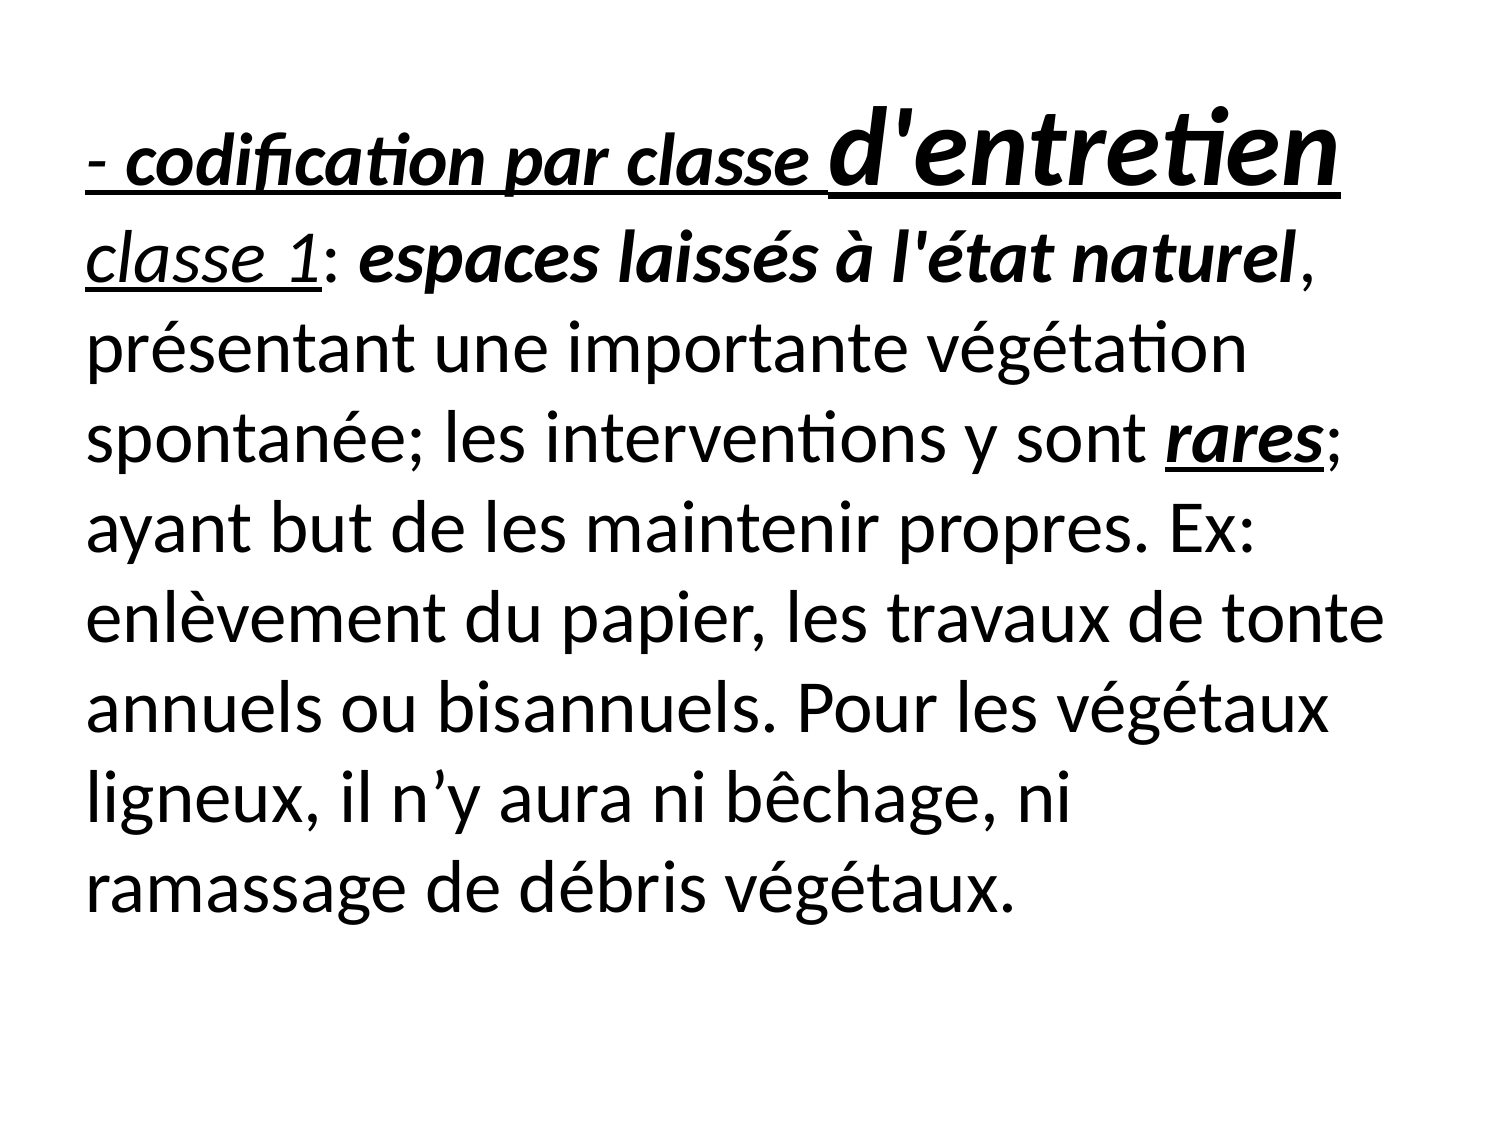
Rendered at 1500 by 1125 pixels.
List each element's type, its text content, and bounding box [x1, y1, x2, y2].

title - codification par classe d'entretien classe 1: espaces laissés à l'état naturel, présentant une importante végétation spontanée; les interventions y sont rares; ayant but de les maintenir propres. Ex: enlèvement du papier, les travaux de tonte annuels ou bisannuels. Pour les végétaux ligneux, il n’y aura ni bêchage, ni ramassage de débris végétaux. [70, 0, 1421, 1090]
